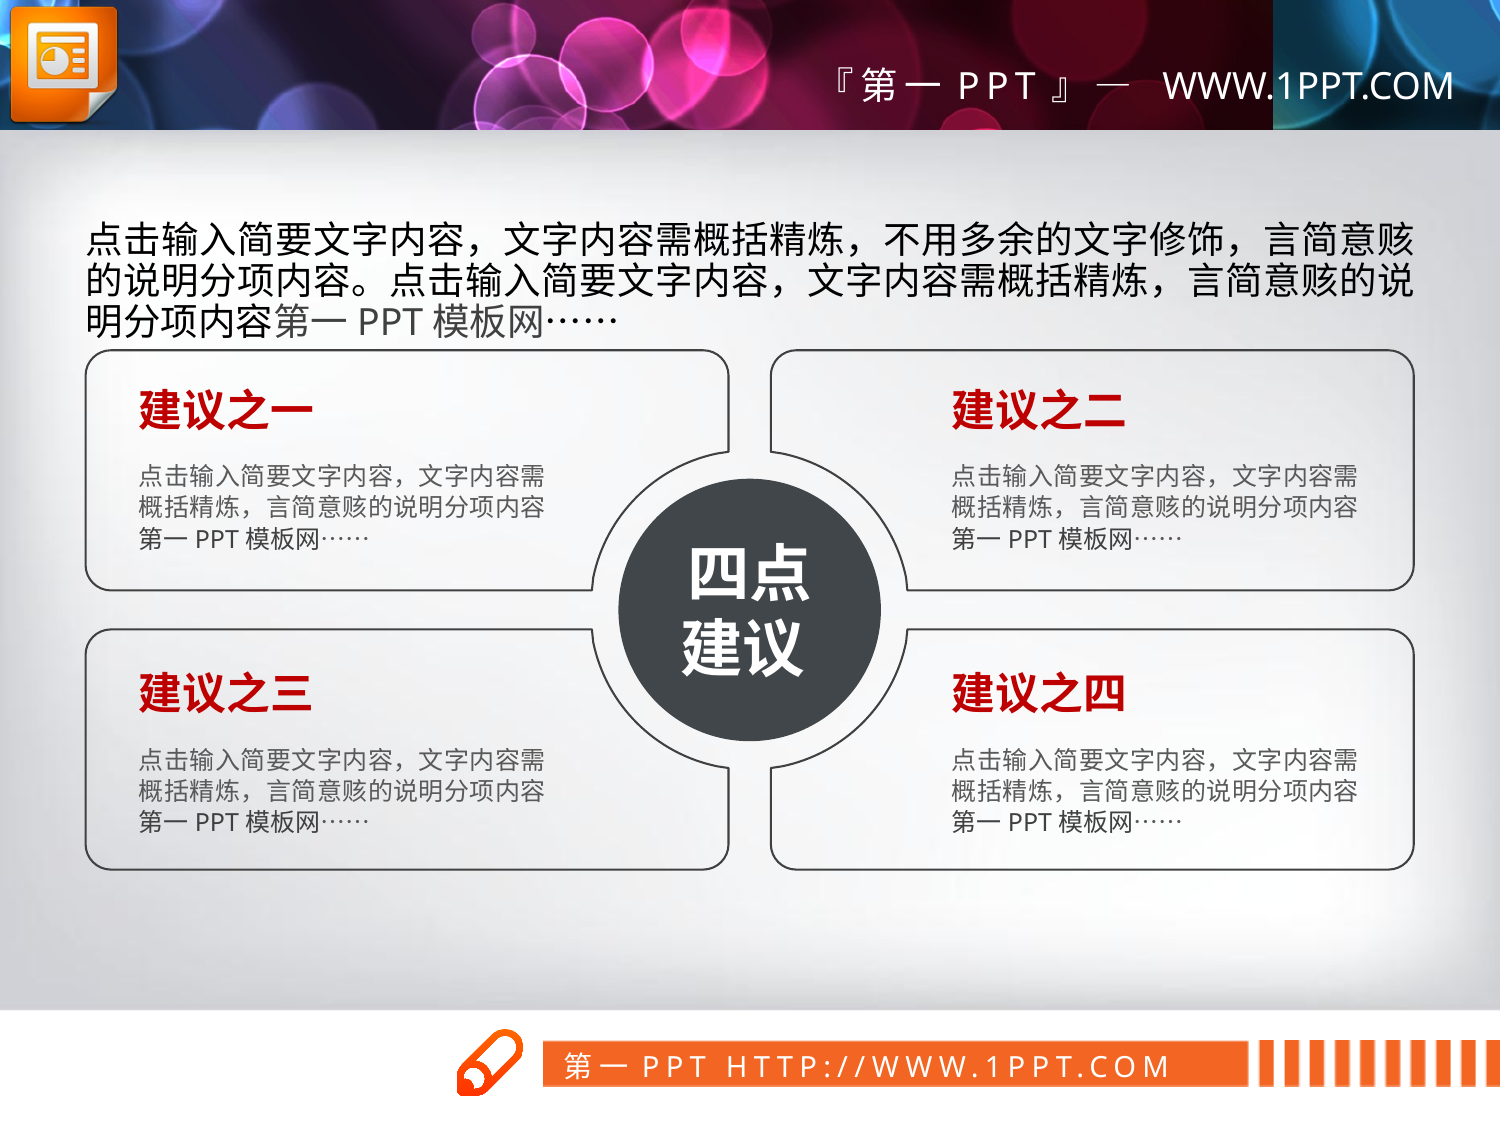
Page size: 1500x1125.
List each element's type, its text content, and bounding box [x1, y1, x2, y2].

text_box [770, 350, 1414, 591]
text_box 建议之三 [138, 665, 368, 719]
text_box 点击输入简要文字内容，文字内容需概括精炼，不用多余的文字修饰，言简意赅的说明分项内容。点击输入简要文字内容，文字内容需概括精炼，言简意赅的说明分项内容第一PPT模板网…… [85, 220, 1416, 343]
text_box 四点建议 [678, 534, 821, 685]
text_box 建议之四 [951, 665, 1182, 719]
picture [0, 0, 1500, 1012]
text_box [85, 629, 729, 870]
text_box 建议之二 [951, 382, 1182, 435]
text_box 点击输入简要文字内容，文字内容需概括精炼，言简意赅的说明分项内容第一PPT模板网…… [138, 743, 547, 837]
text_box 点击输入简要文字内容，文字内容需概括精炼，言简意赅的说明分项内容第一PPT模板网…… [951, 459, 1360, 554]
text_box [770, 629, 1414, 870]
text_box [85, 350, 729, 591]
text_box 建议之一 [138, 382, 368, 435]
text_box [618, 478, 881, 742]
picture [543, 1040, 1500, 1087]
text_box 点击输入简要文字内容，文字内容需概括精炼，言简意赅的说明分项内容第一PPT模板网…… [951, 743, 1360, 837]
text_box 点击输入简要文字内容，文字内容需概括精炼，言简意赅的说明分项内容第一PPT模板网…… [138, 459, 547, 554]
